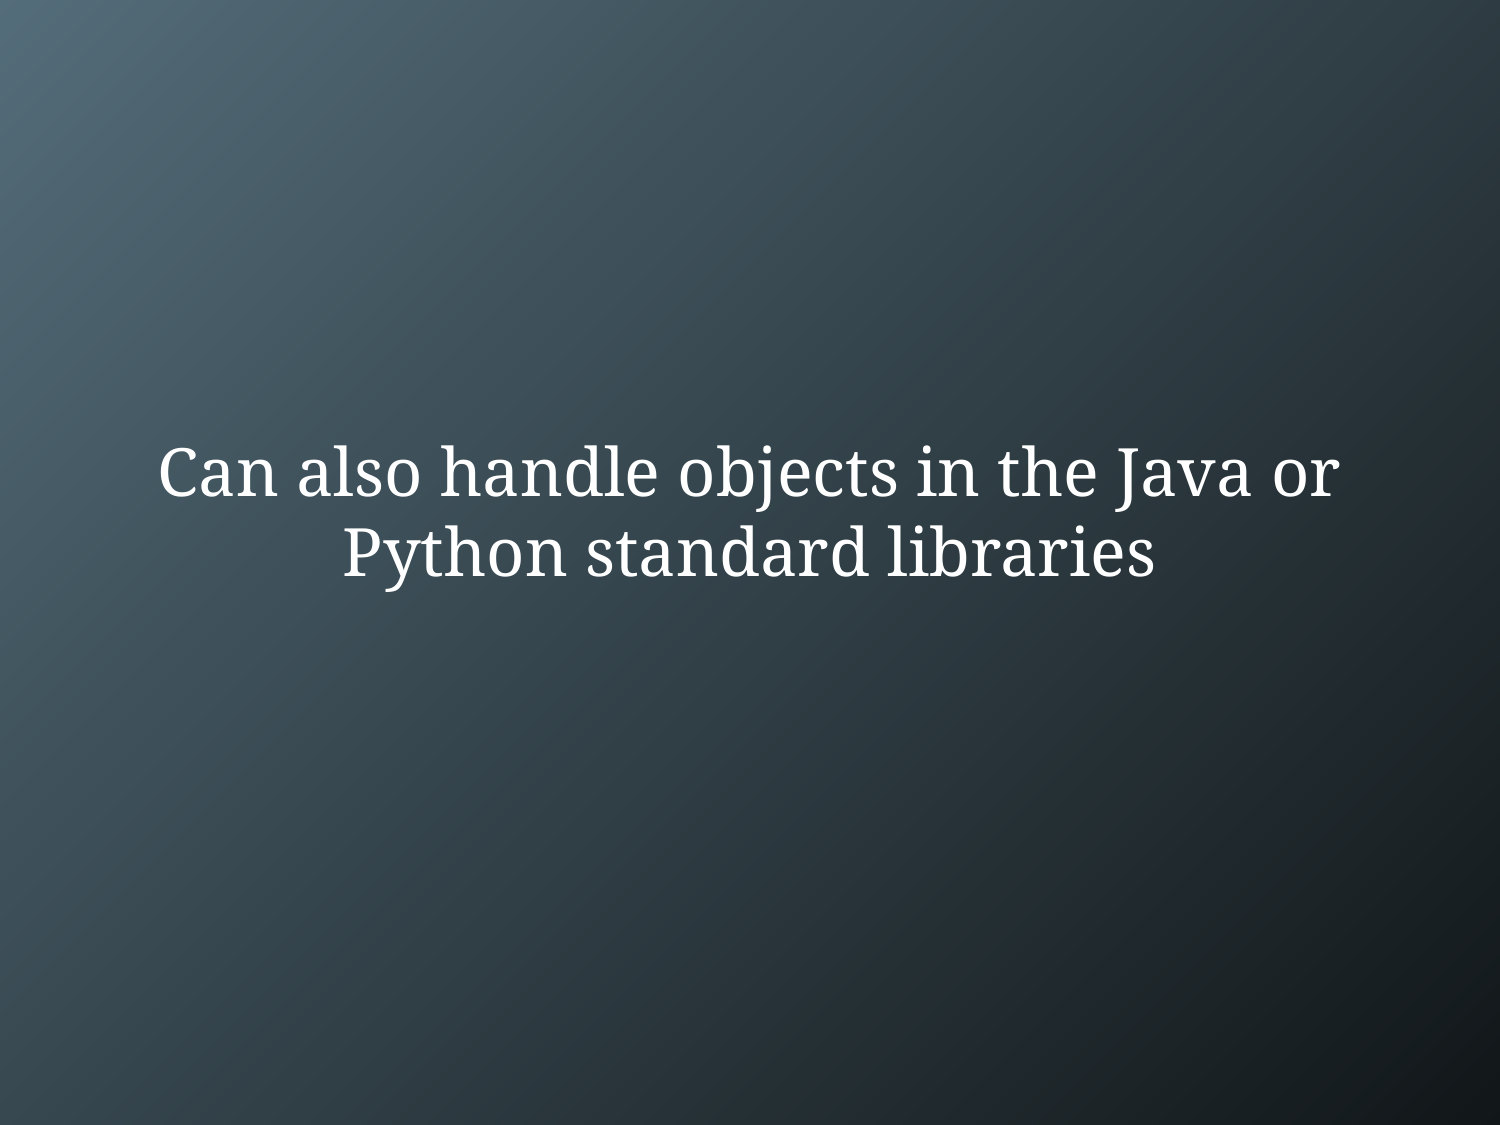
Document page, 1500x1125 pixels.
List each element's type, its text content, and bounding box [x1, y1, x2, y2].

title Can also handle objects in the Java or Python standard libraries [112, 326, 1388, 693]
